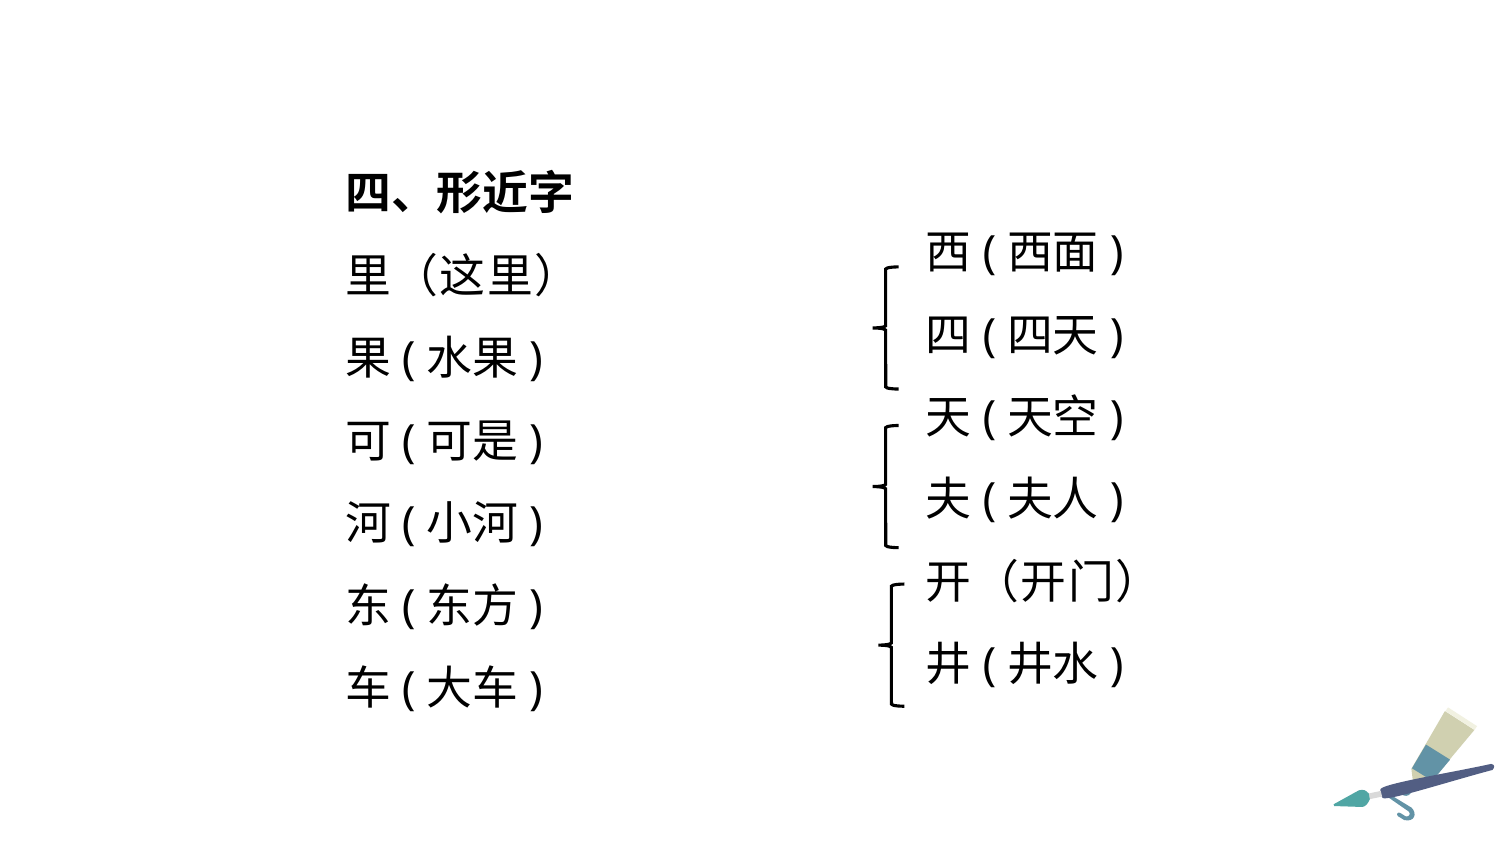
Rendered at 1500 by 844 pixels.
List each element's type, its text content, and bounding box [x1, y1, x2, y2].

text_box [872, 424, 899, 549]
text_box 西(西面) 四(四天) 天(天空) 夫(夫人) 开（开门）井(井水) [911, 132, 1176, 698]
text_box 四、形近字 里（这里）果(水果) 可(可是) 河(小河) 东(东方) 车(大车) [330, 129, 596, 721]
text_box [872, 266, 899, 390]
text_box [878, 583, 905, 707]
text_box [1358, 708, 1481, 844]
